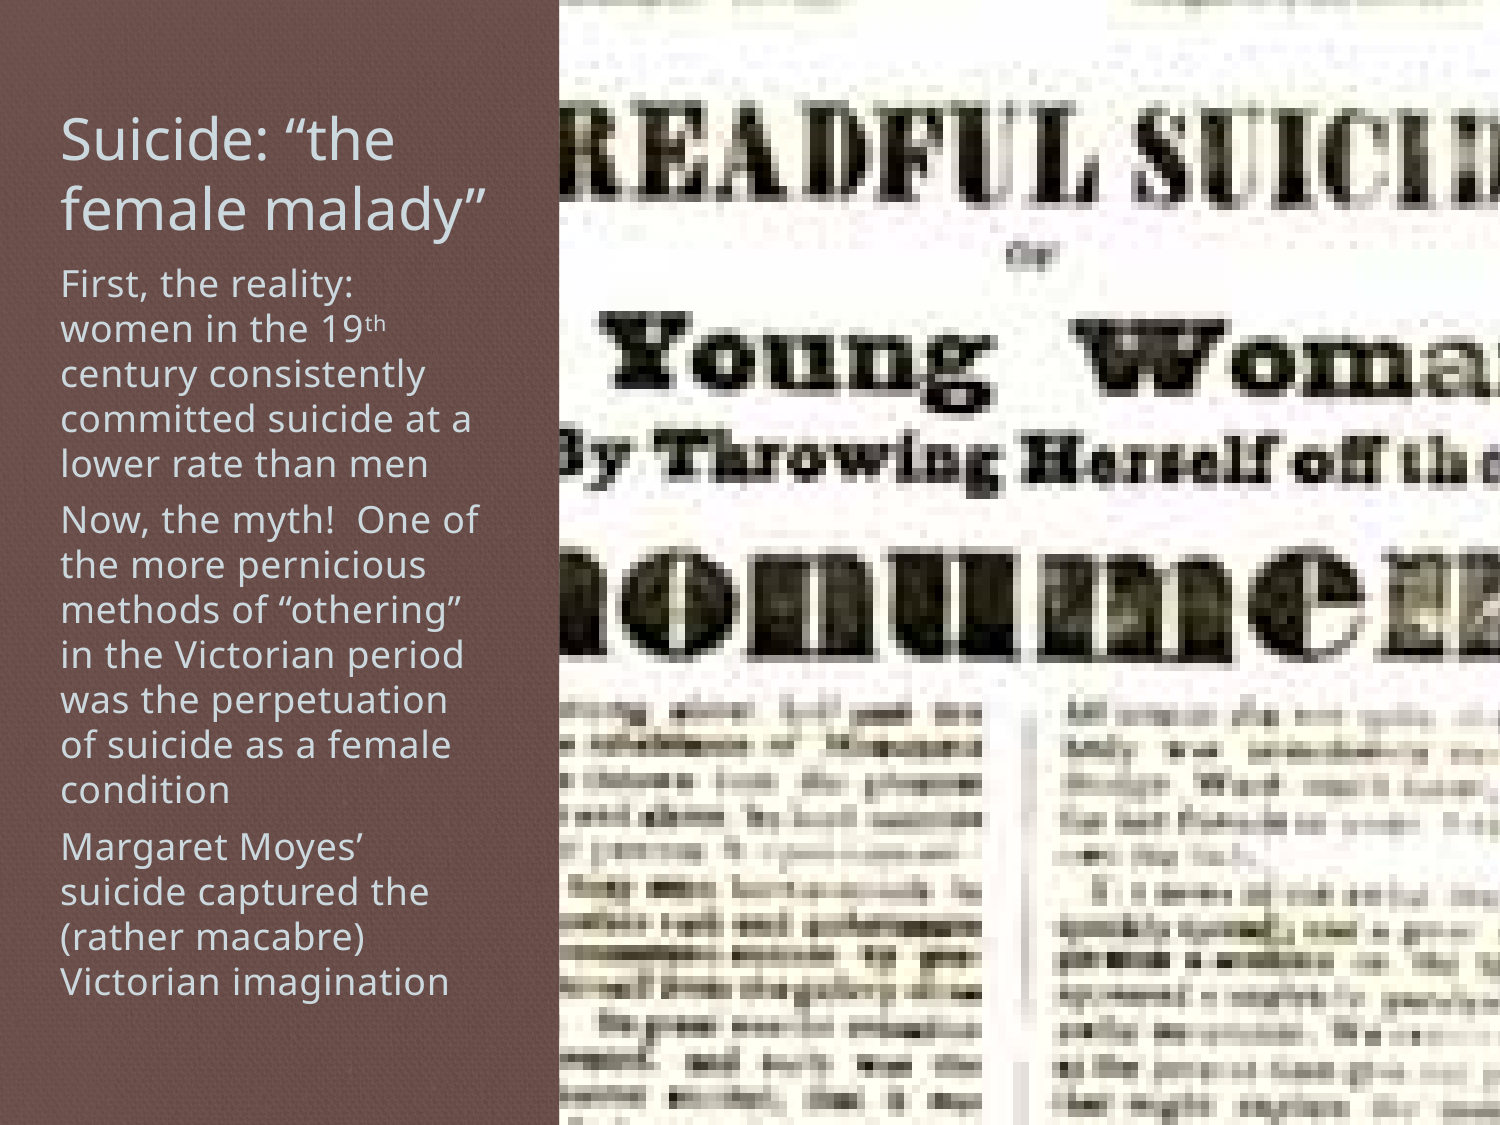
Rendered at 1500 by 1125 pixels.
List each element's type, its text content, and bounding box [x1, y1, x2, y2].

title Suicide: “the female malady” [45, 37, 511, 250]
list First, the reality: women in the 19th century consistently committed suicide at a lower rate than men Now, the myth! One of the more pernicious methods of “othering” in the Victorian period was the perpetuation of suicide as a female condition Margaret Moyes’ suicide captured the (rather macabre) Victorian imagination [45, 251, 510, 1025]
picture [559, 0, 1500, 1125]
